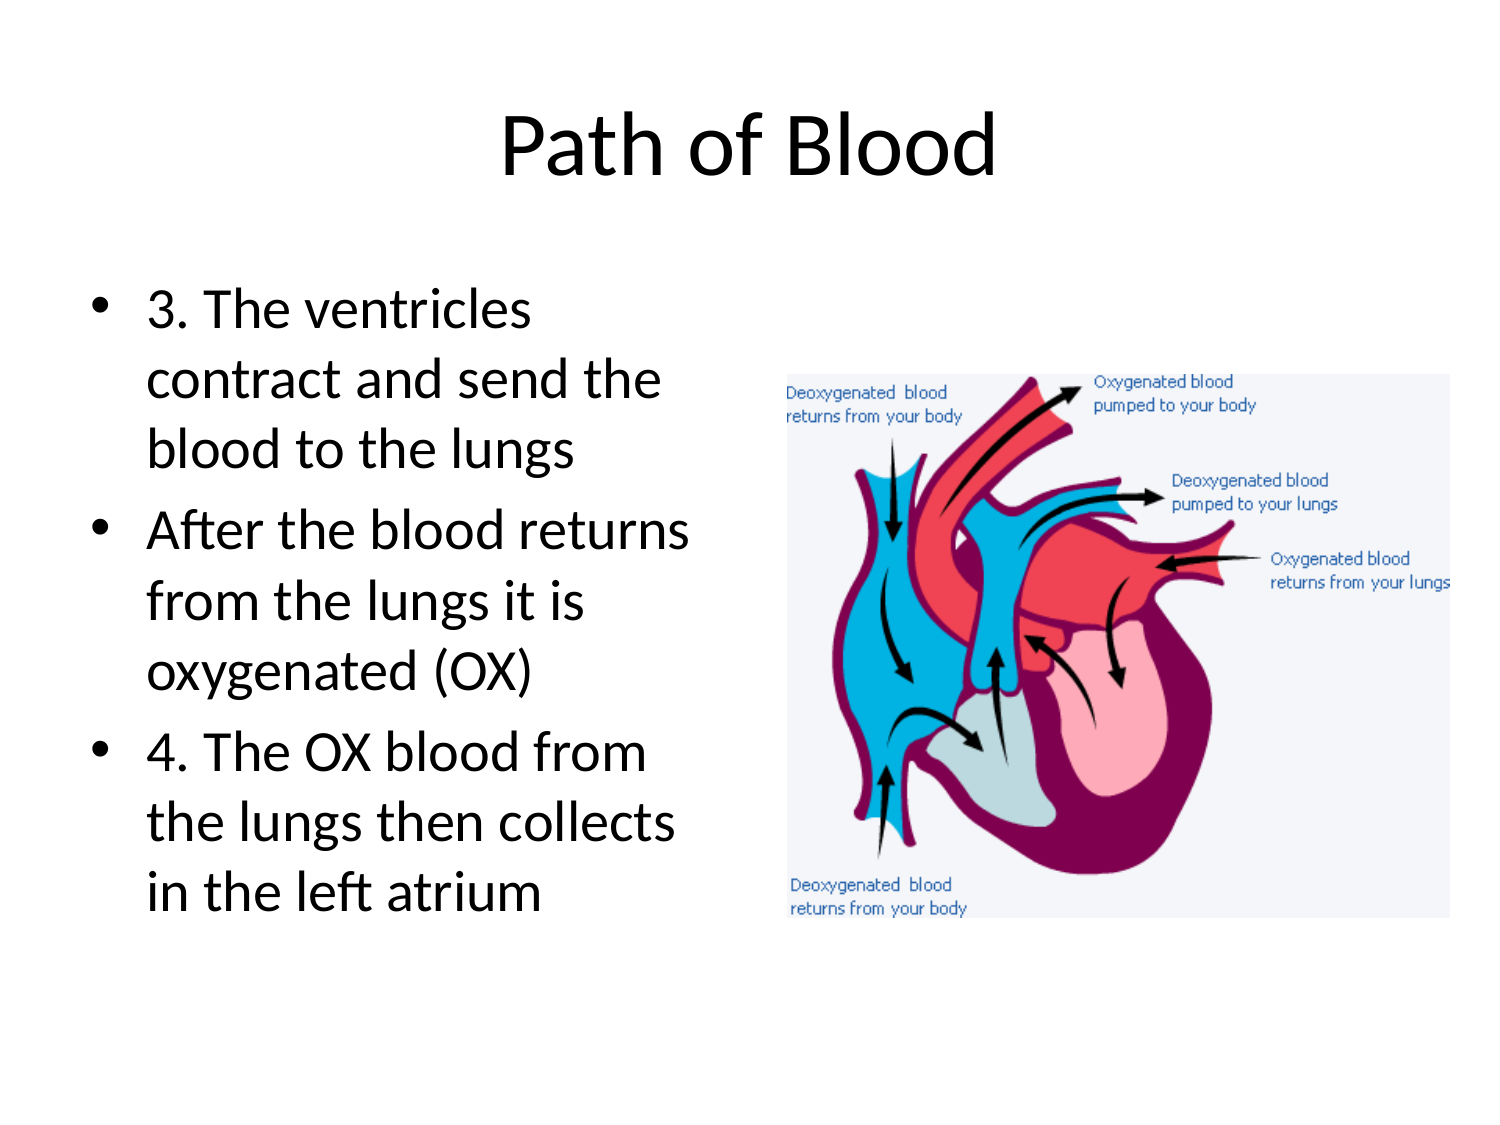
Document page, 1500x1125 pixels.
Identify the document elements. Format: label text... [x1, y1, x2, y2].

title Path of Blood [75, 45, 1425, 233]
list 3. The ventricles contract and send the blood to the lungs After the blood returns from the lungs it is oxygenated (OX) 4. The OX blood from the lungs then collects in the left atrium [75, 262, 738, 1005]
picture [787, 374, 1451, 918]
